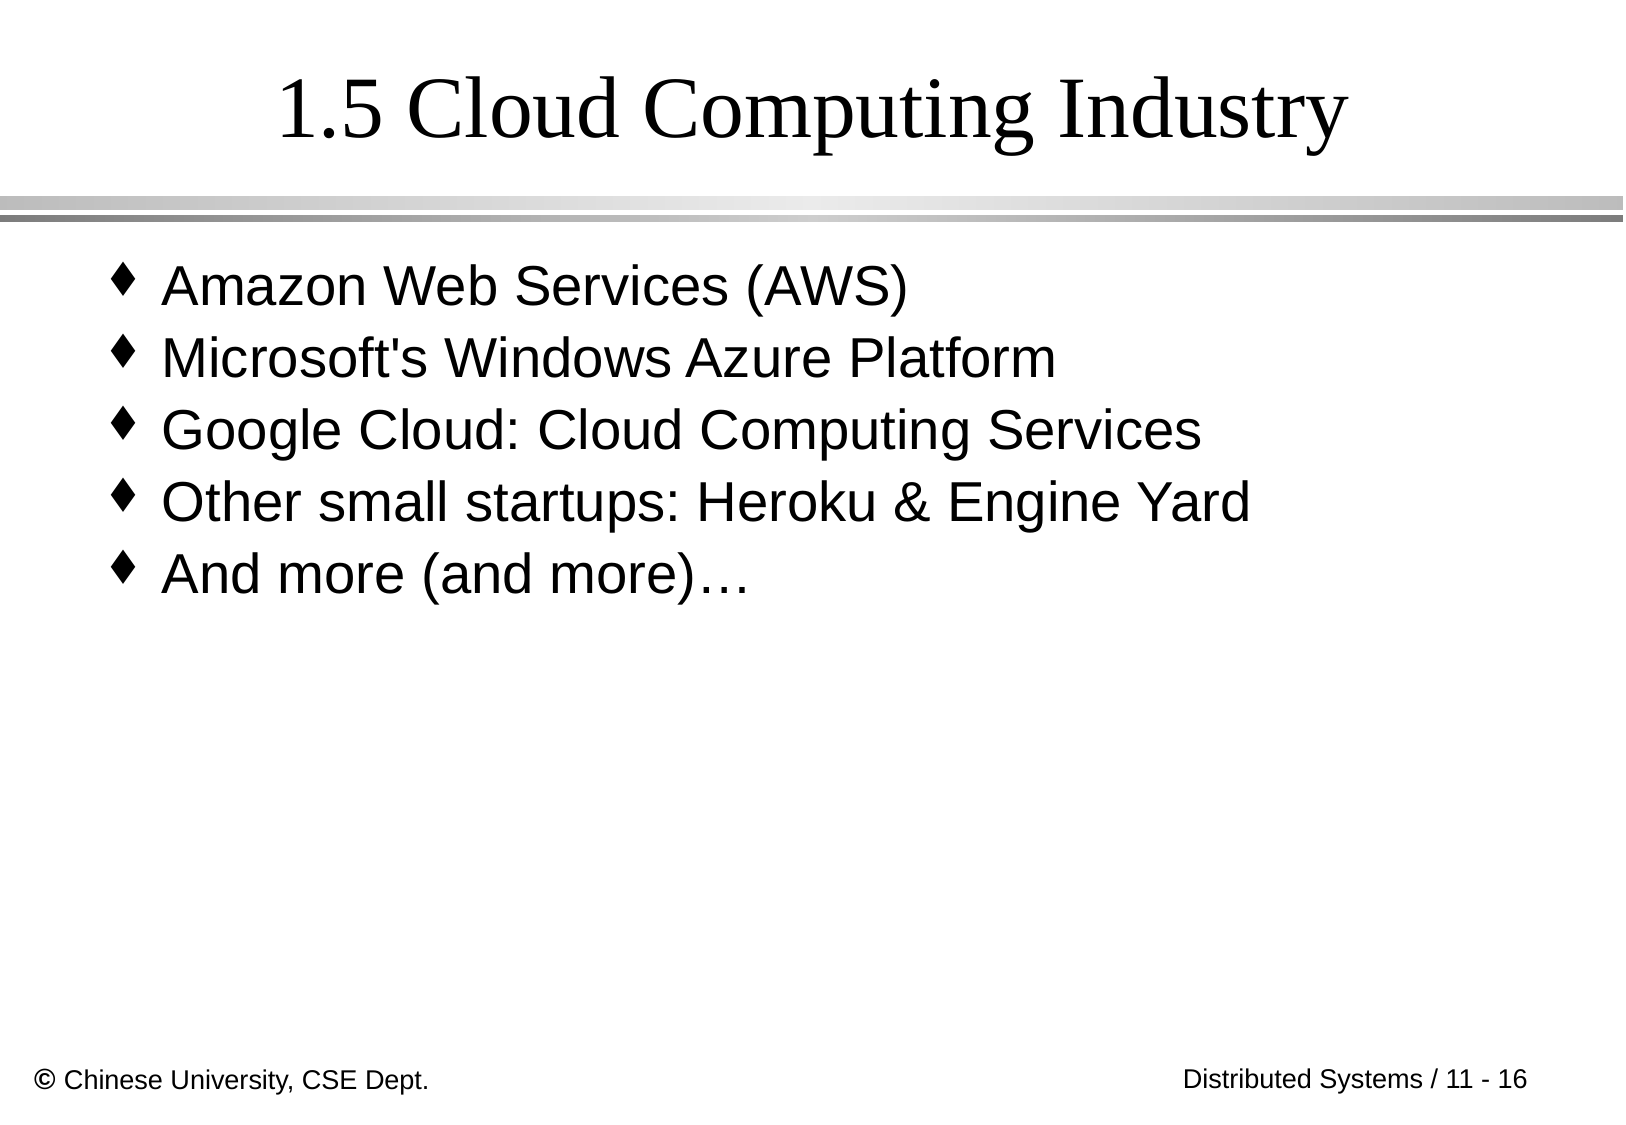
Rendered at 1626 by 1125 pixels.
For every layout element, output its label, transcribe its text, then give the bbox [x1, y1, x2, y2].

title 1.5 Cloud Computing Industry [50, 62, 1575, 163]
list Amazon Web Services (AWS) Microsoft's Windows Azure Platform Google Cloud: Cloud Computing Services Other small startups: Heroku & Engine Yard And more (and more)… [92, 249, 1506, 1038]
